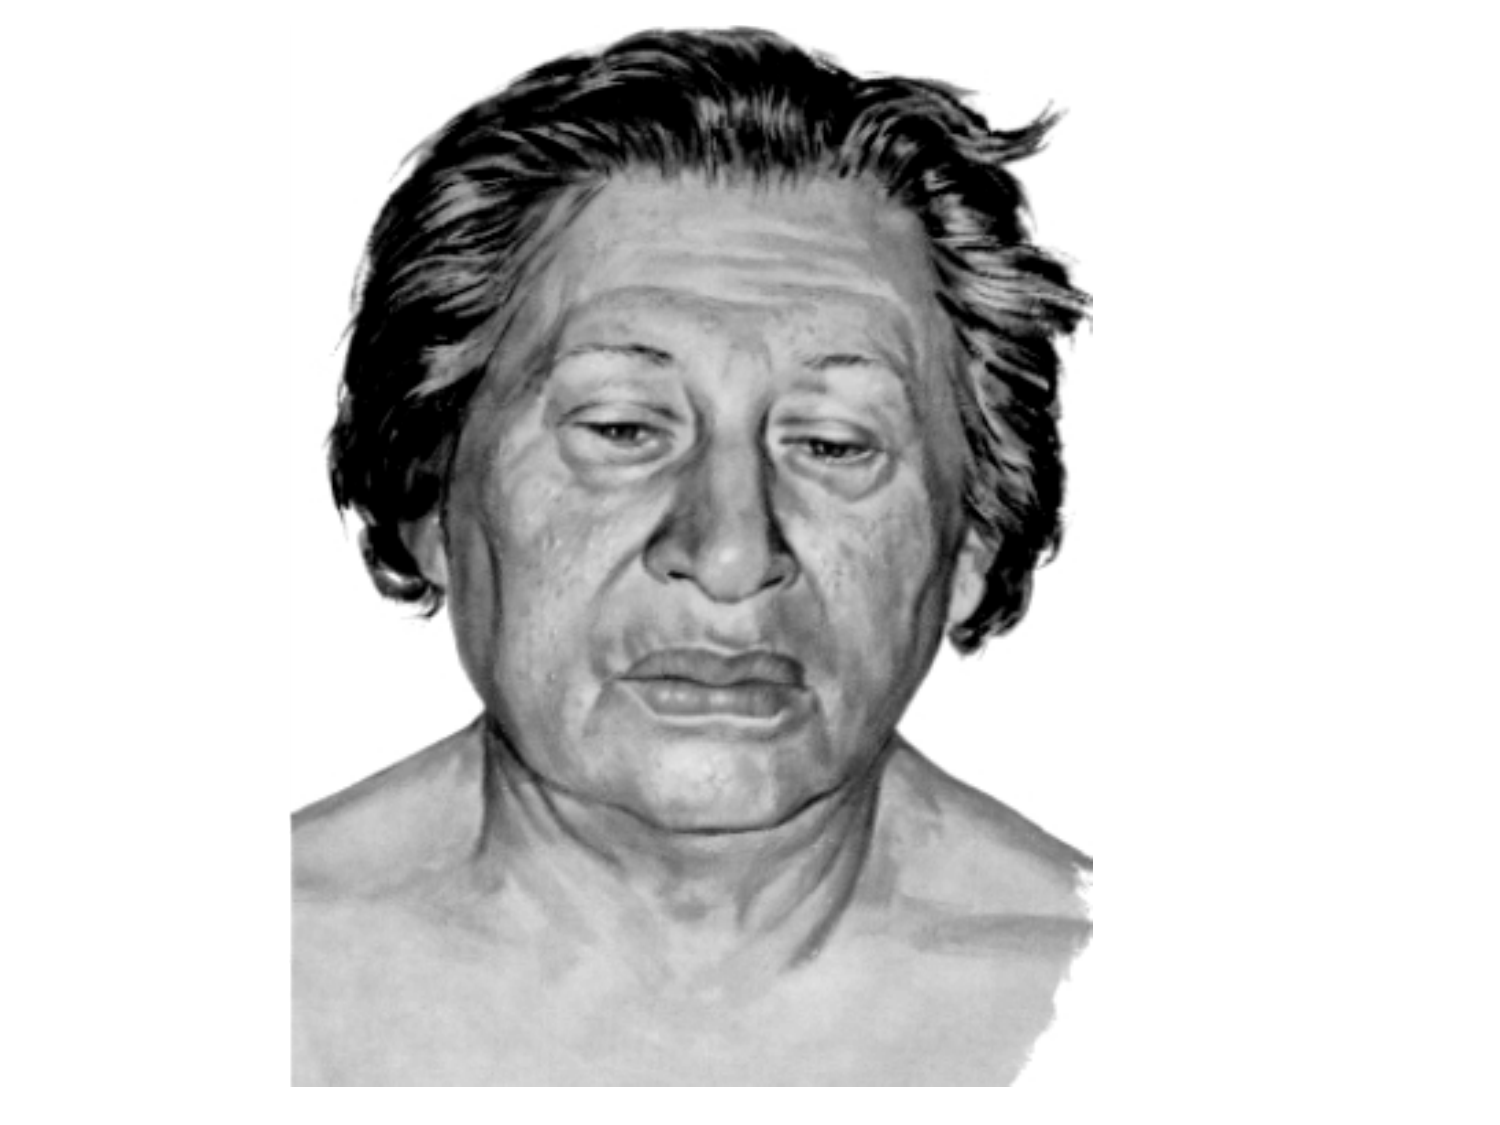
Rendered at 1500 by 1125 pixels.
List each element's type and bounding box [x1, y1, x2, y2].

list [288, 25, 1093, 1087]
